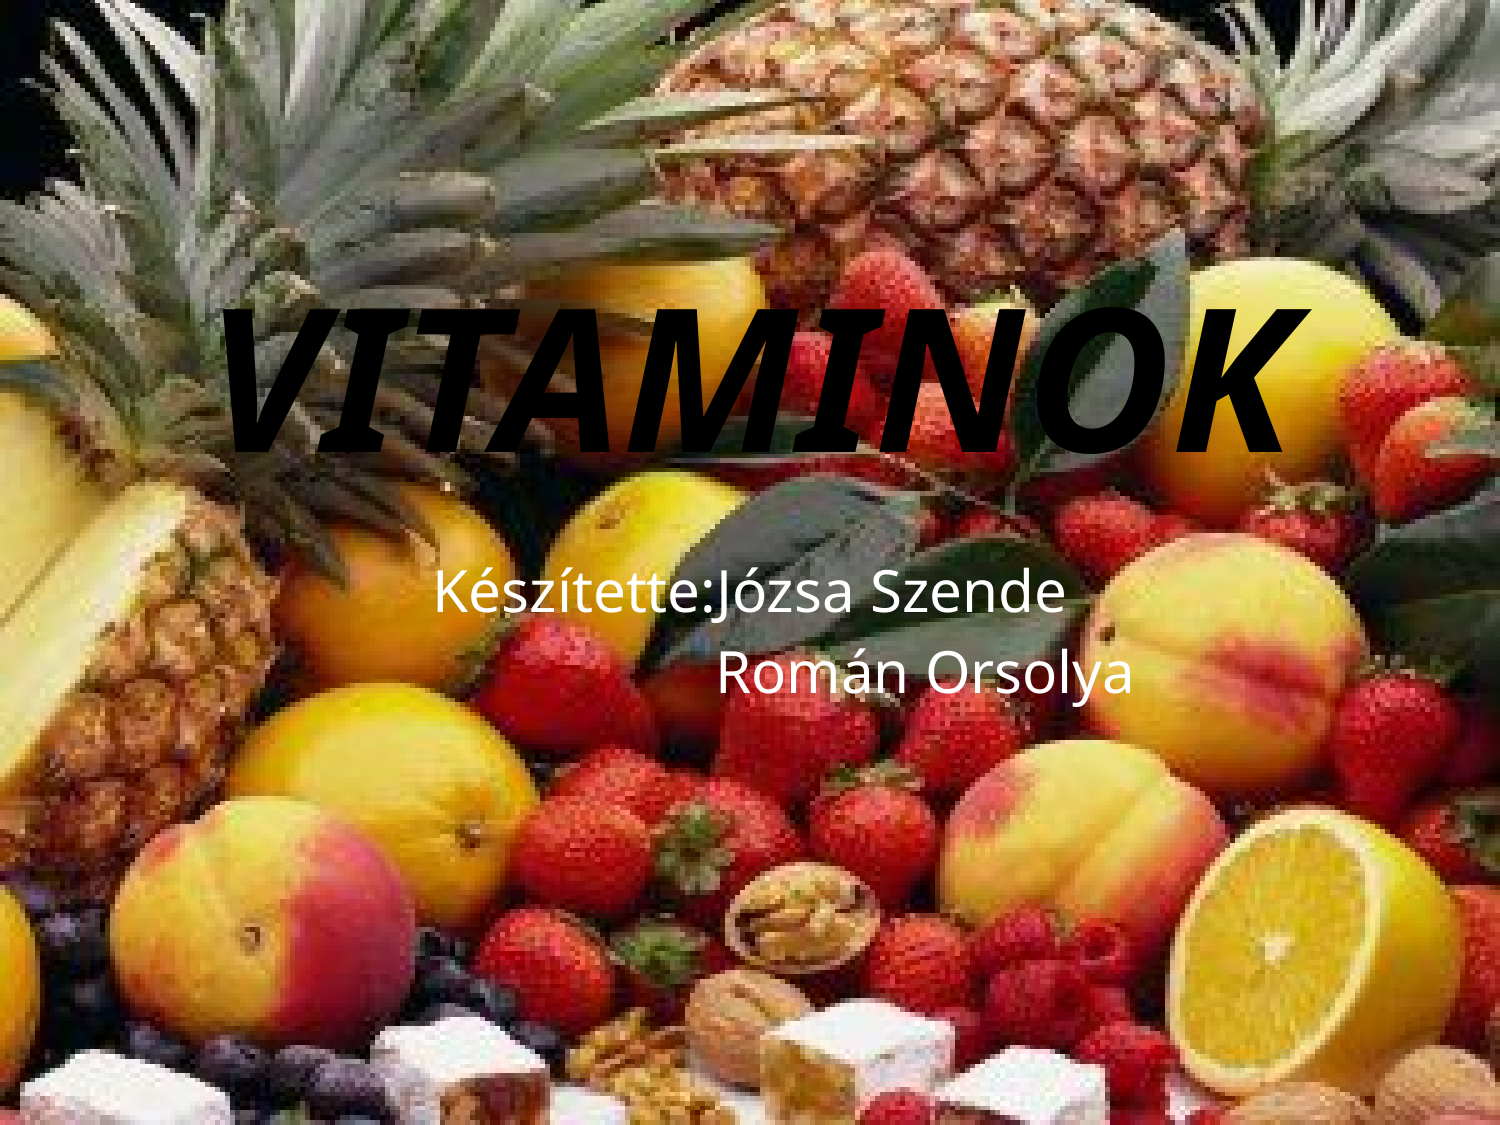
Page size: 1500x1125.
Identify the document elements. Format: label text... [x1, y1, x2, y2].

picture [0, 0, 1500, 1125]
title Vitaminok [112, 105, 1388, 493]
subtitle Készítette:Józsa Szende Román Orsolya [225, 546, 1275, 834]
